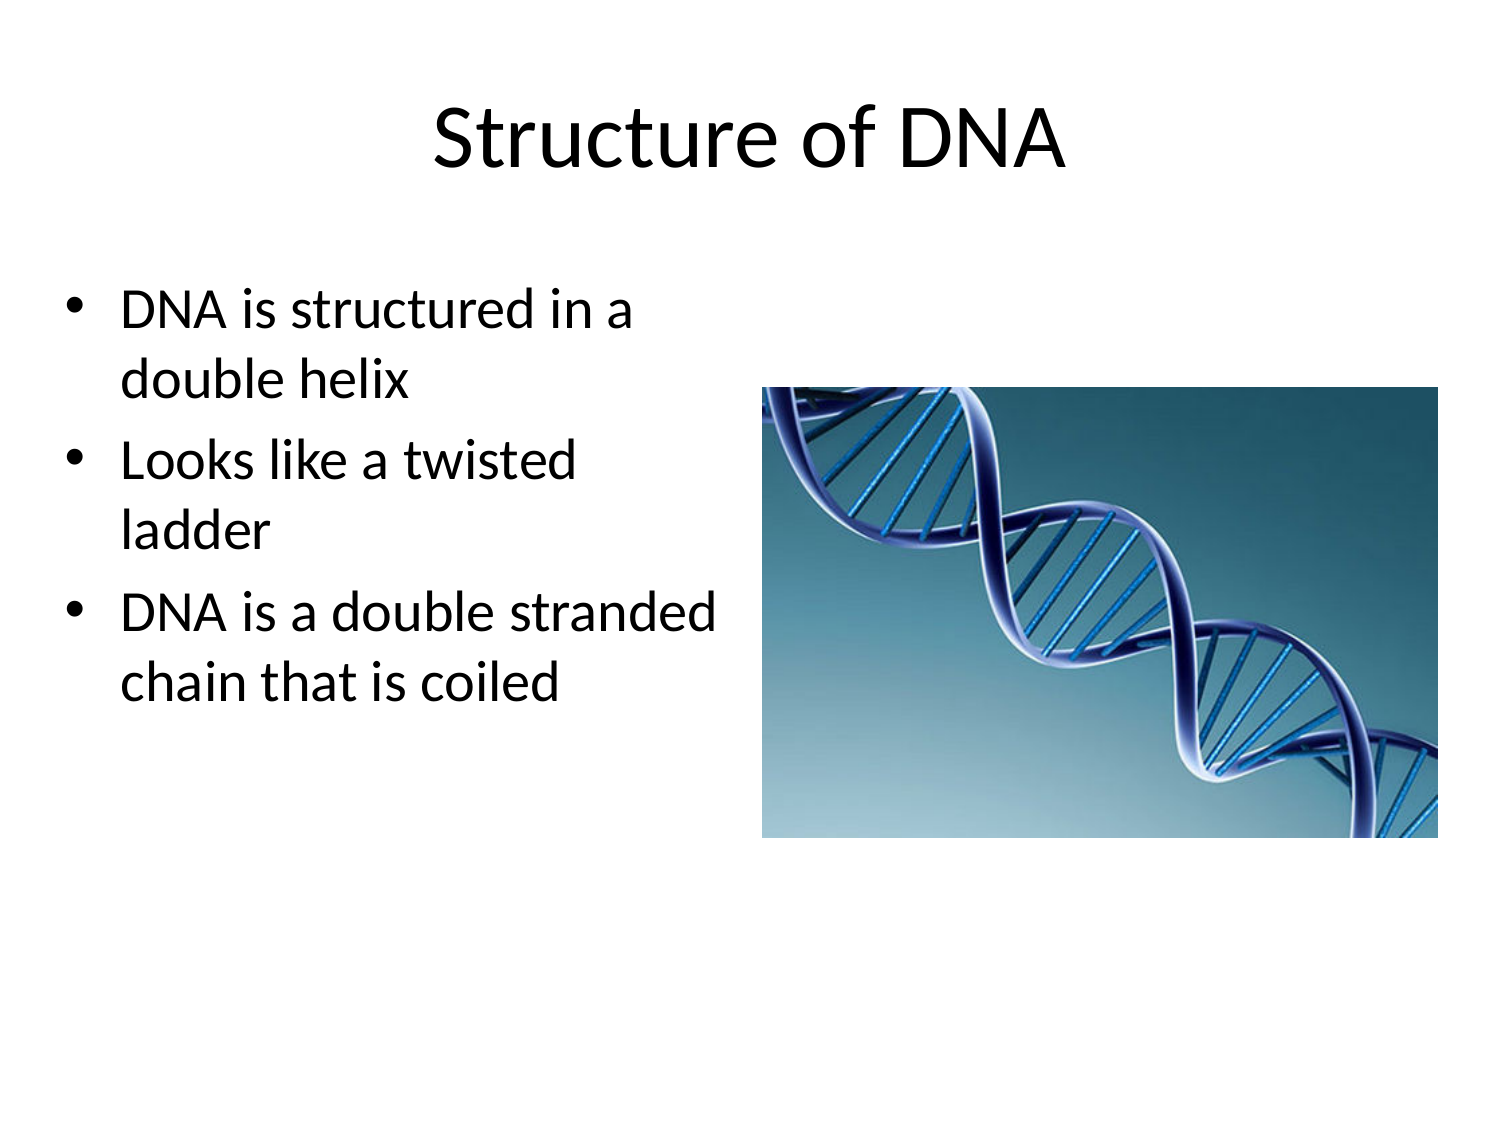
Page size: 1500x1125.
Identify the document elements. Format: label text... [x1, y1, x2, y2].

picture [762, 387, 1438, 838]
list DNA is structured in a double helix Looks like a twisted ladder DNA is a double stranded chain that is coiled [49, 262, 738, 1001]
title Structure of DNA [49, 37, 1451, 225]
